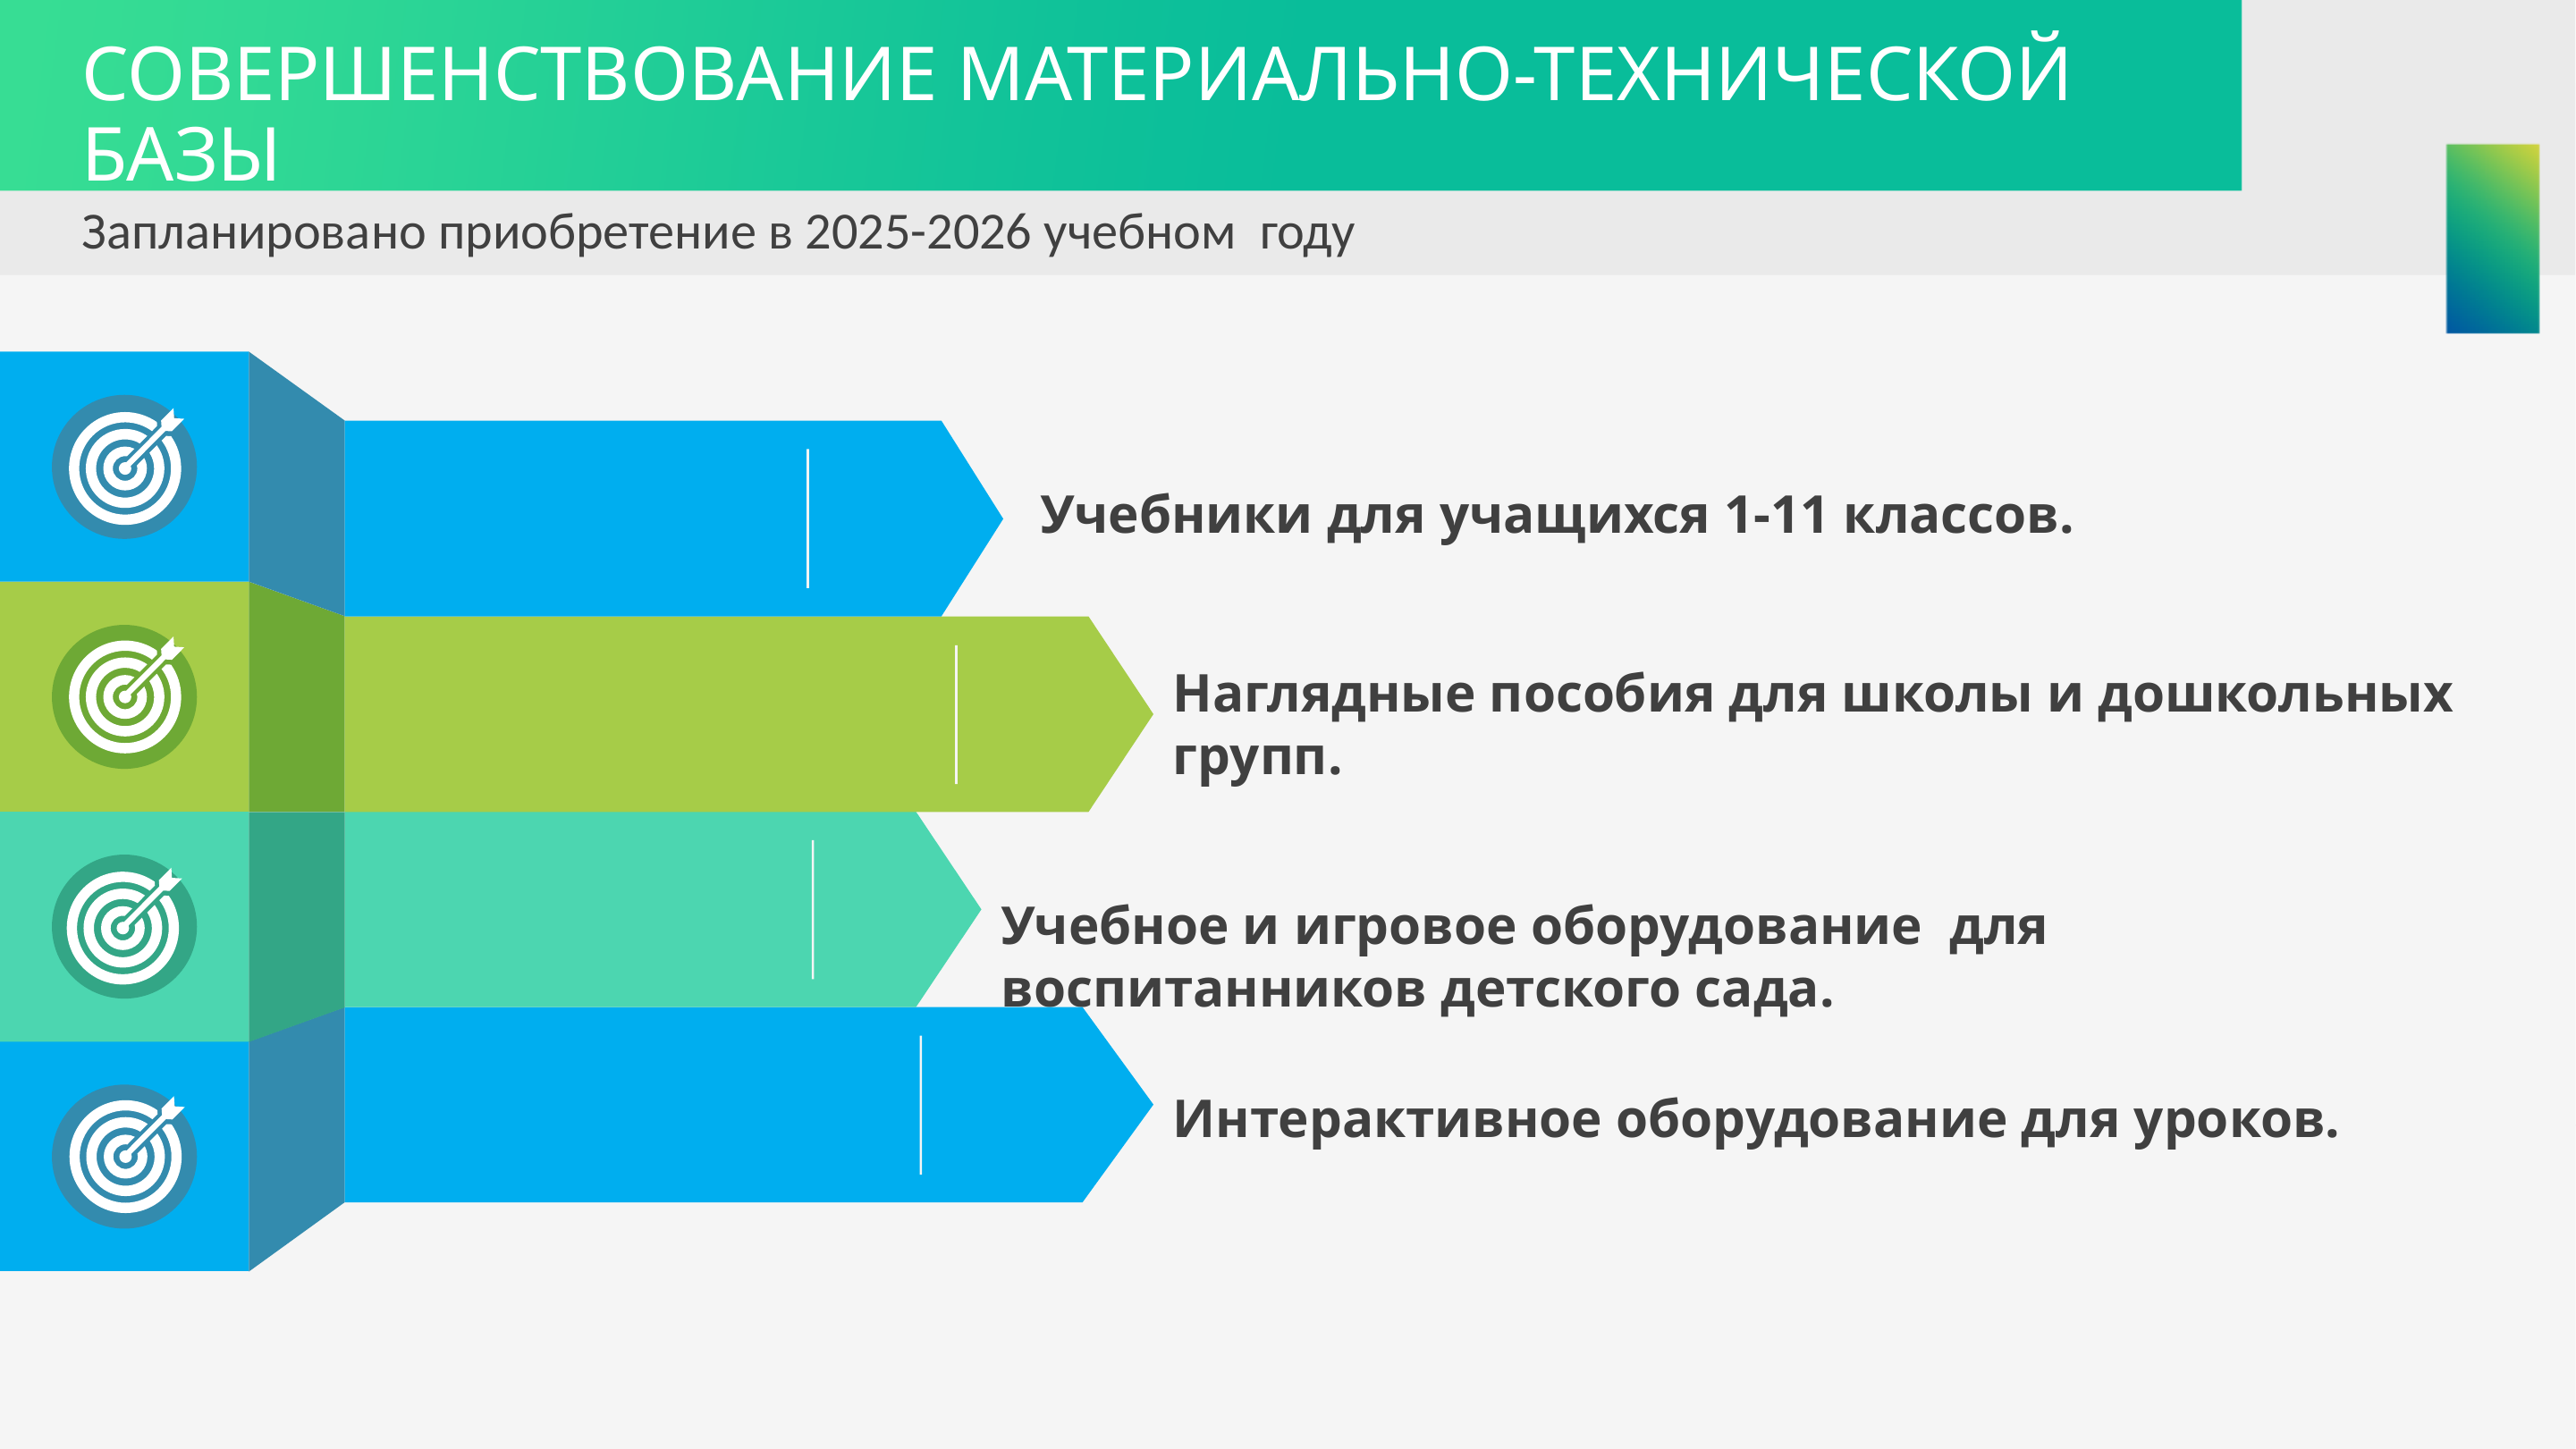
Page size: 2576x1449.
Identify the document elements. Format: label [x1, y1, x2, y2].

text_box [0, 351, 1154, 1272]
picture [0, 0, 2576, 1449]
